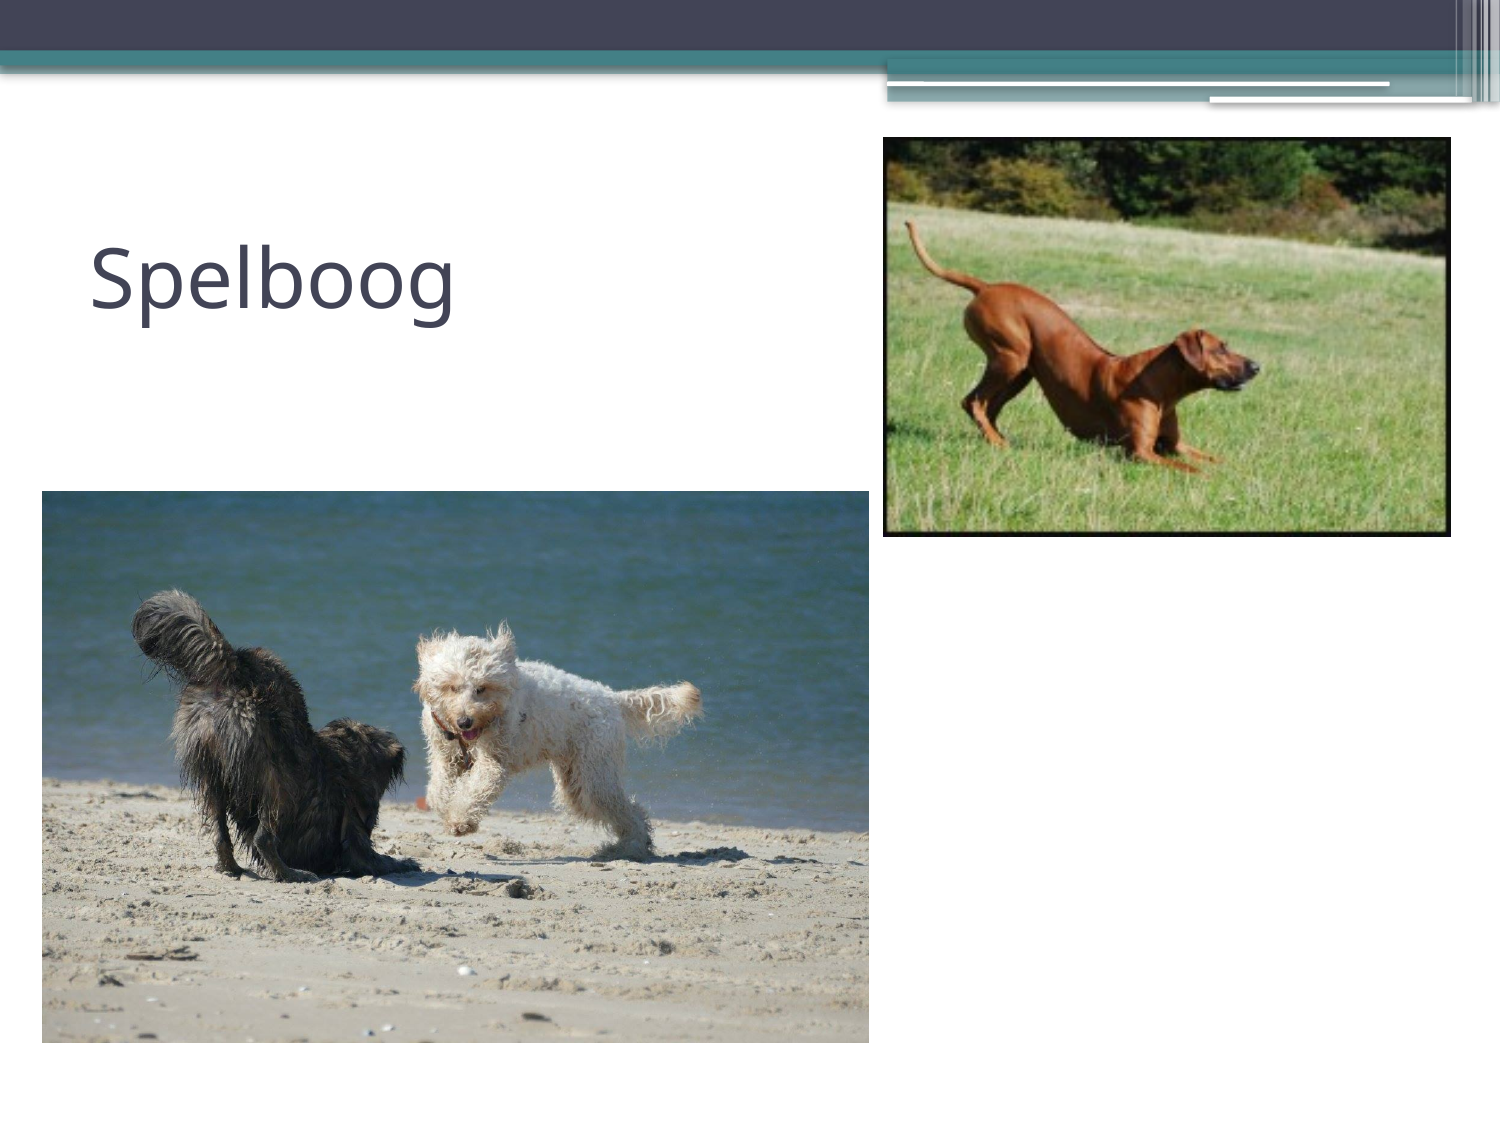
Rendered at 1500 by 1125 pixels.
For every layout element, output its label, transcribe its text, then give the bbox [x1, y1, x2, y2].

picture [883, 136, 1451, 537]
picture [41, 491, 869, 1043]
title Spelboog [75, 187, 876, 363]
